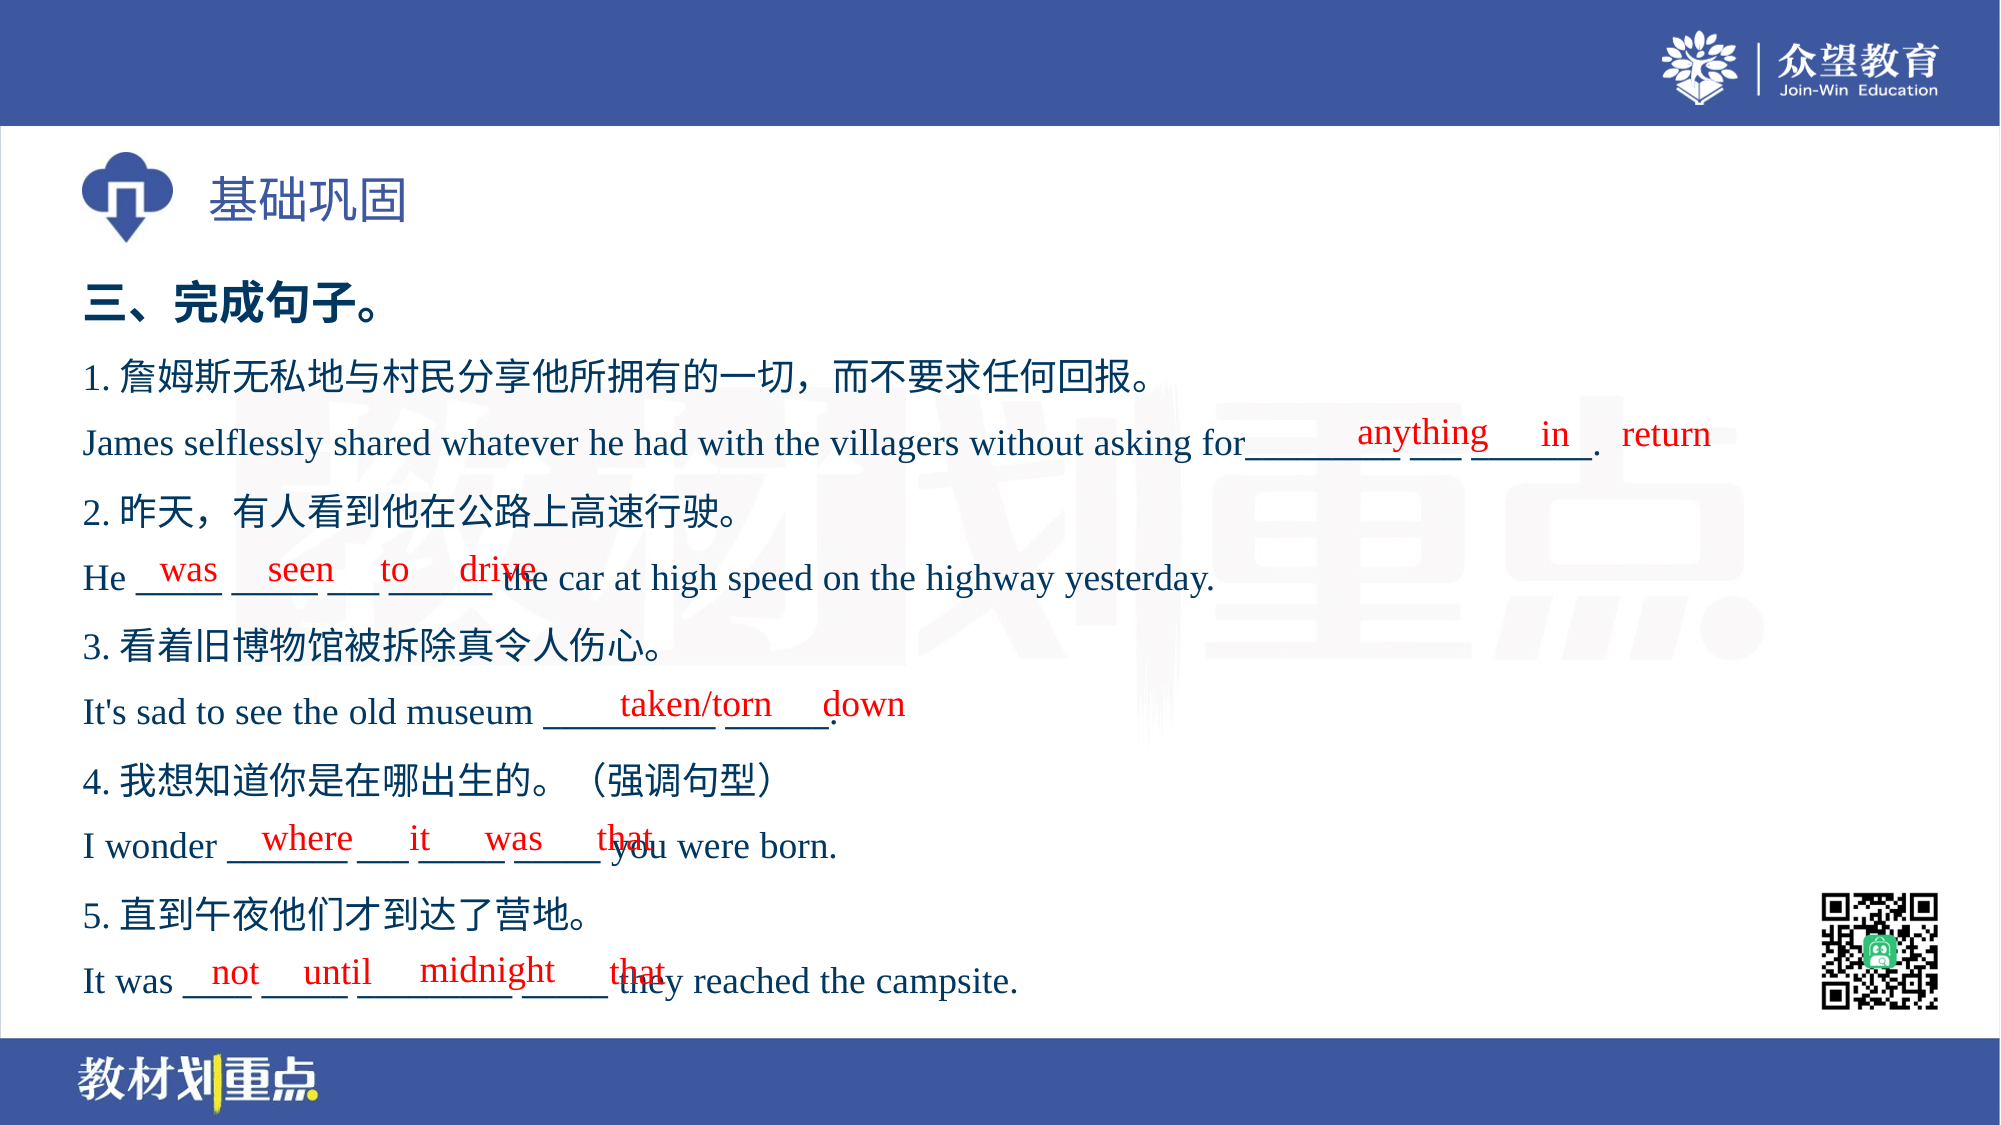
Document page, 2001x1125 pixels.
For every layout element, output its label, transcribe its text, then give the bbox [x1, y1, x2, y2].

text_box that [583, 793, 667, 852]
text_box where [247, 793, 367, 852]
picture [0, 0, 2000, 1125]
text_box return [1608, 389, 1726, 448]
text_box that [595, 927, 680, 986]
text_box was [145, 524, 232, 583]
text_box seen [254, 524, 349, 583]
text_box midnight [406, 925, 569, 984]
text_box 4.我想知道你是在哪出生的。（强调句型） I wonder _______ ___ _____ _____ you were born. [82, 733, 1817, 860]
text_box it [395, 793, 444, 852]
text_box 3.看着旧博物馆被拆除真令人伤心。 It's sad to see the old museum __________ ______. [82, 598, 1817, 725]
text_box until [289, 927, 386, 986]
text_box down [808, 658, 920, 717]
text_box drive [445, 524, 551, 583]
text_box was [470, 793, 557, 852]
text_box anything [1343, 387, 1503, 446]
text_box 5.直到午夜他们才到达了营地。 It was ____ _____ _________ _____ they reached the campsite. [82, 867, 1817, 994]
text_box in [1527, 389, 1584, 448]
text_box not [197, 927, 274, 986]
text_box 三、完成句子。 [82, 247, 1817, 329]
text_box 1.詹姆斯无私地与村民分享他所拥有的一切，而不要求任何回报。 James selflessly shared whatever he had with the villagers without asking for_________ ___ _______. [82, 329, 1817, 456]
text_box to [366, 524, 424, 583]
text_box 2.昨天，有人看到他在公路上高速行驶。 He _____ _____ ___ ______ the car at high speed on the highway yesterday. [82, 464, 1817, 591]
text_box taken/torn [606, 658, 787, 717]
